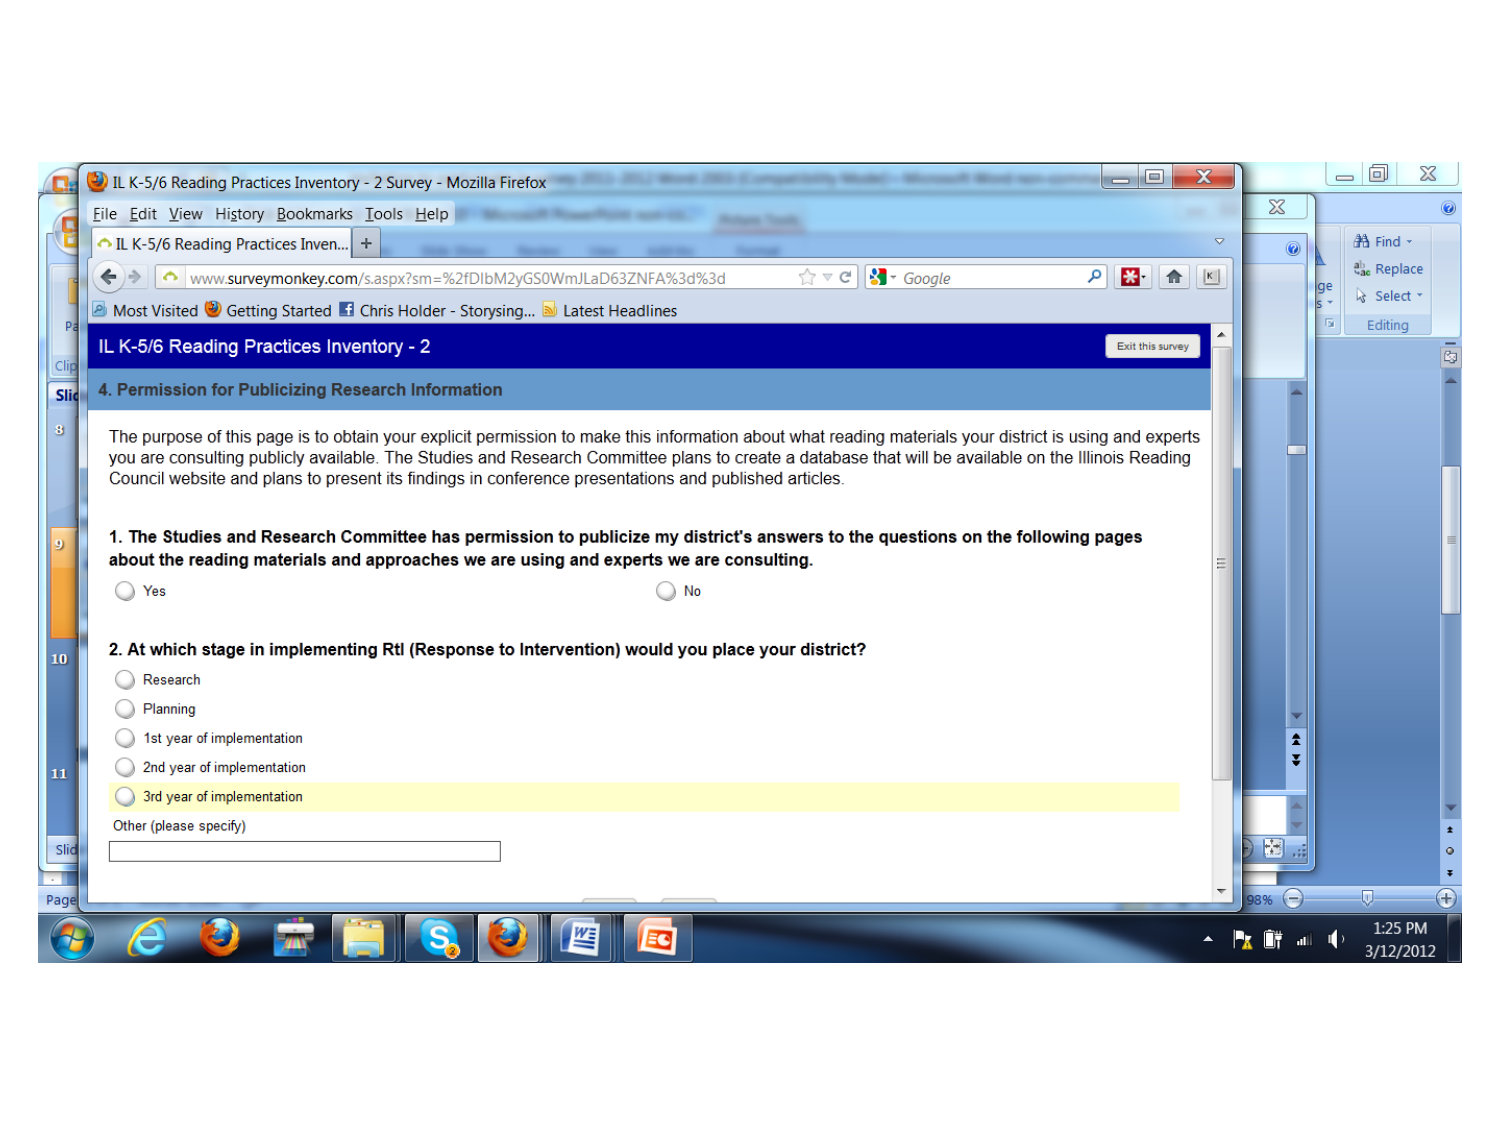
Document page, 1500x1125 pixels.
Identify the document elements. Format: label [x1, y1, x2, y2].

picture [38, 162, 1462, 963]
